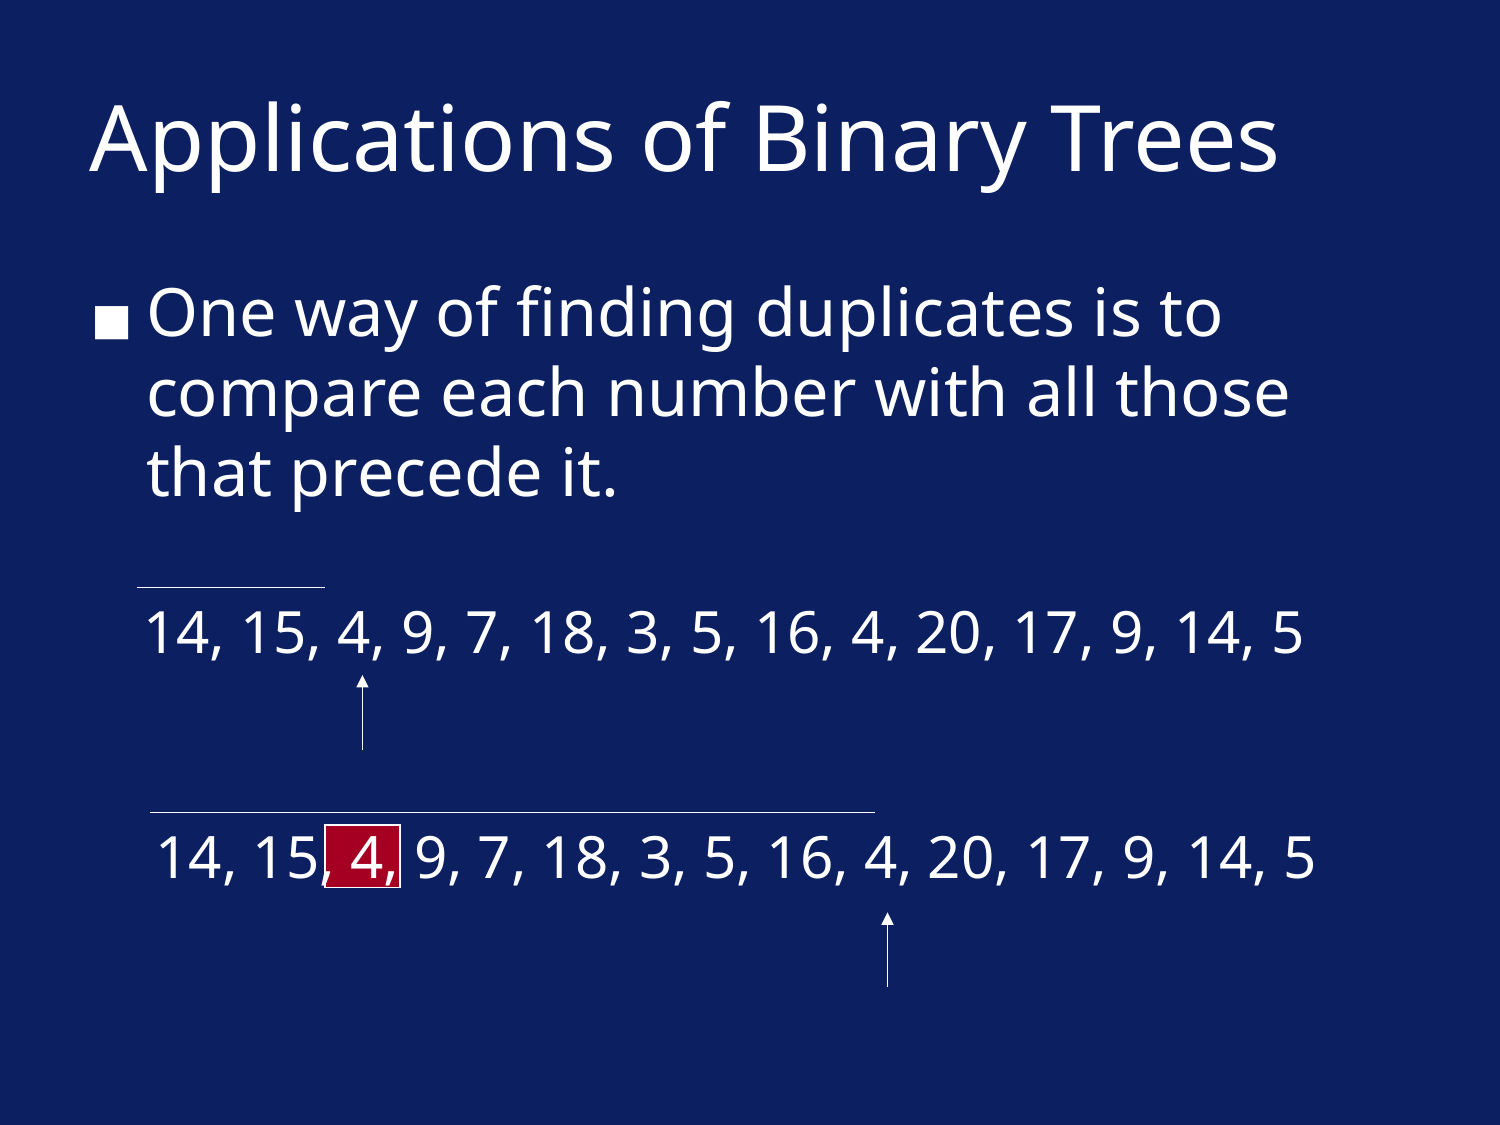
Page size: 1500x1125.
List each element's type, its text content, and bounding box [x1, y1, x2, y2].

title Applications of Binary Trees [74, 59, 1425, 210]
text_box 14, 15, 4, 9, 7, 18, 3, 5, 16, 4, 20, 17, 9, 14, 5 [137, 812, 1336, 898]
list One way of finding duplicates is to compare each number with all those that precede it. [74, 262, 1425, 563]
text_box 14, 15, 4, 9, 7, 18, 3, 5, 16, 4, 20, 17, 9, 14, 5 [125, 587, 1324, 673]
